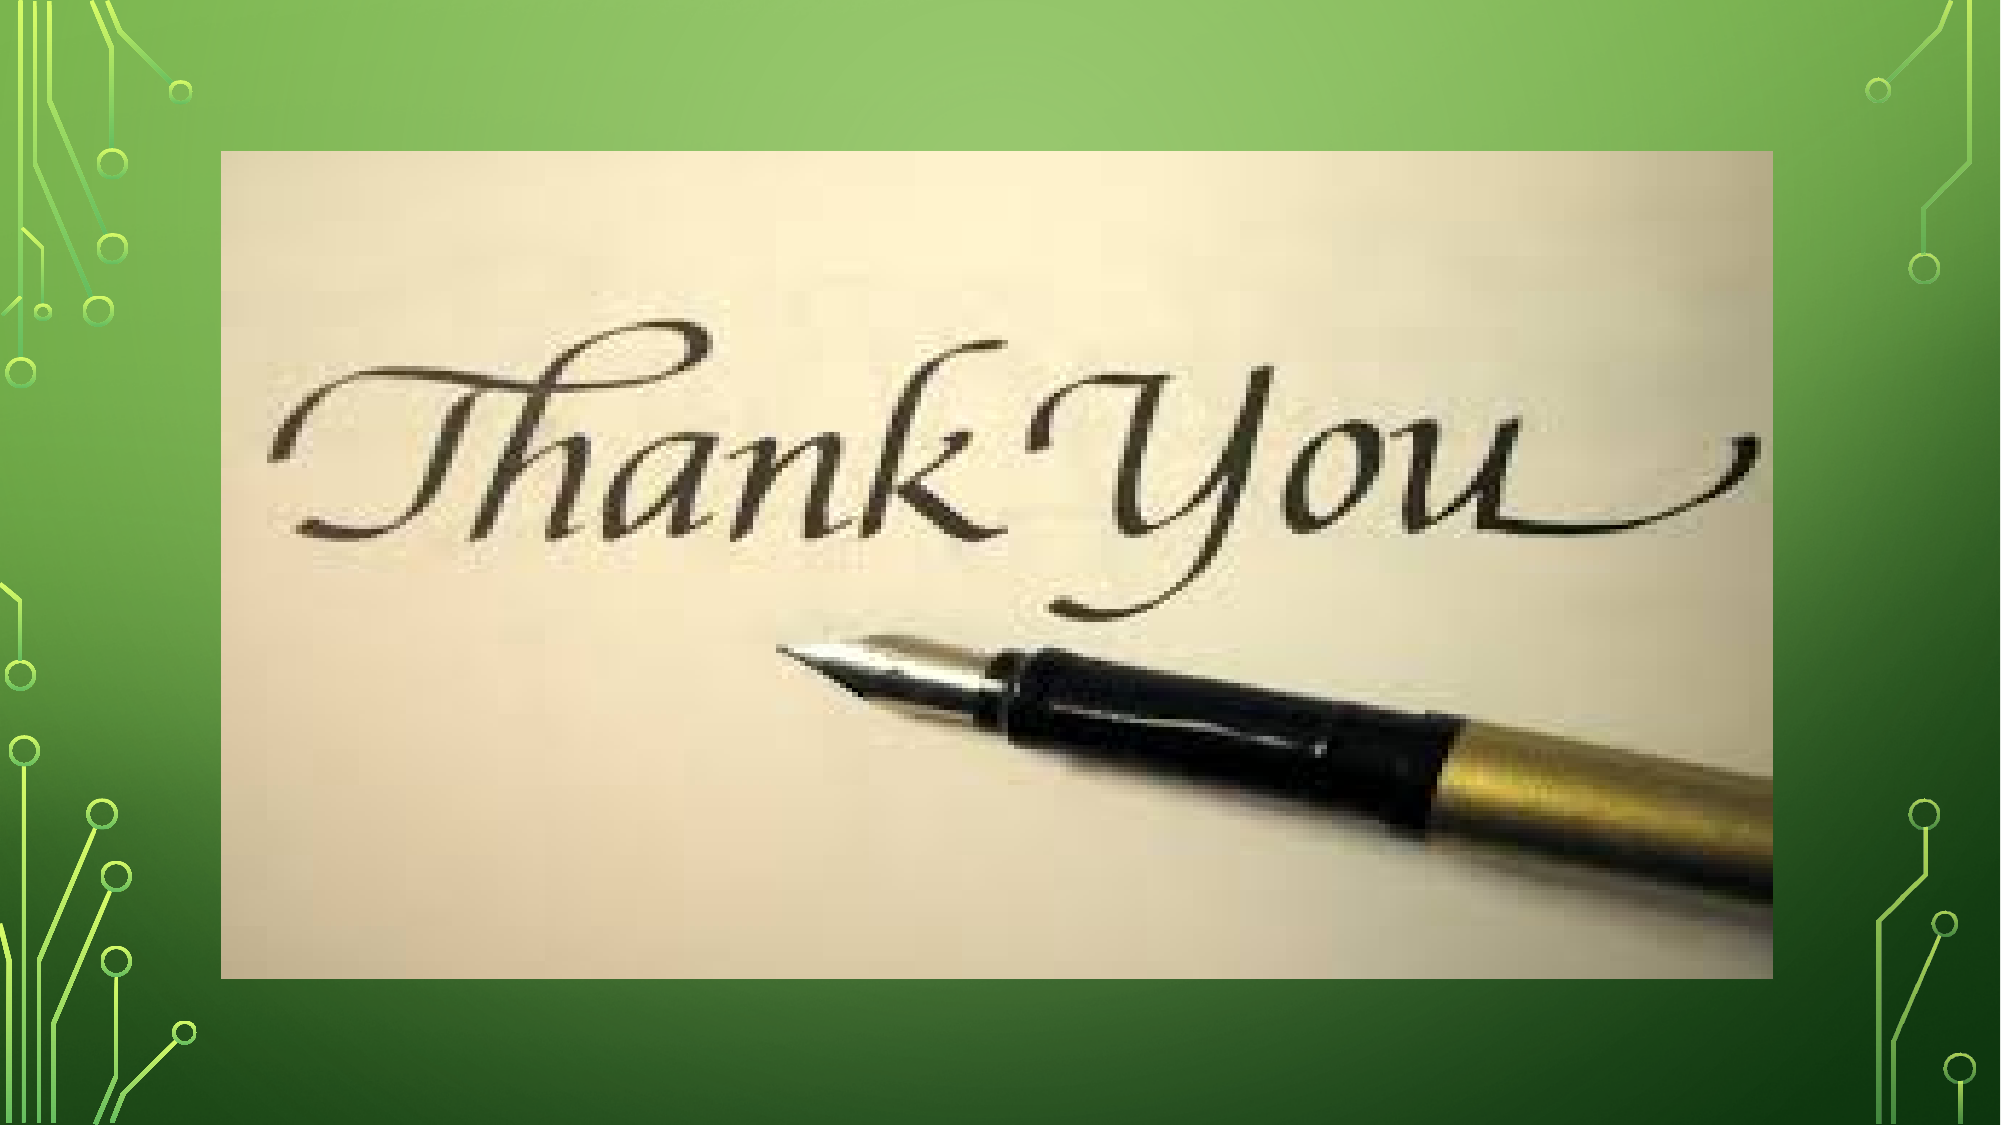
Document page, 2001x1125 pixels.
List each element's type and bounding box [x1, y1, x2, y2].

picture [220, 151, 1773, 979]
